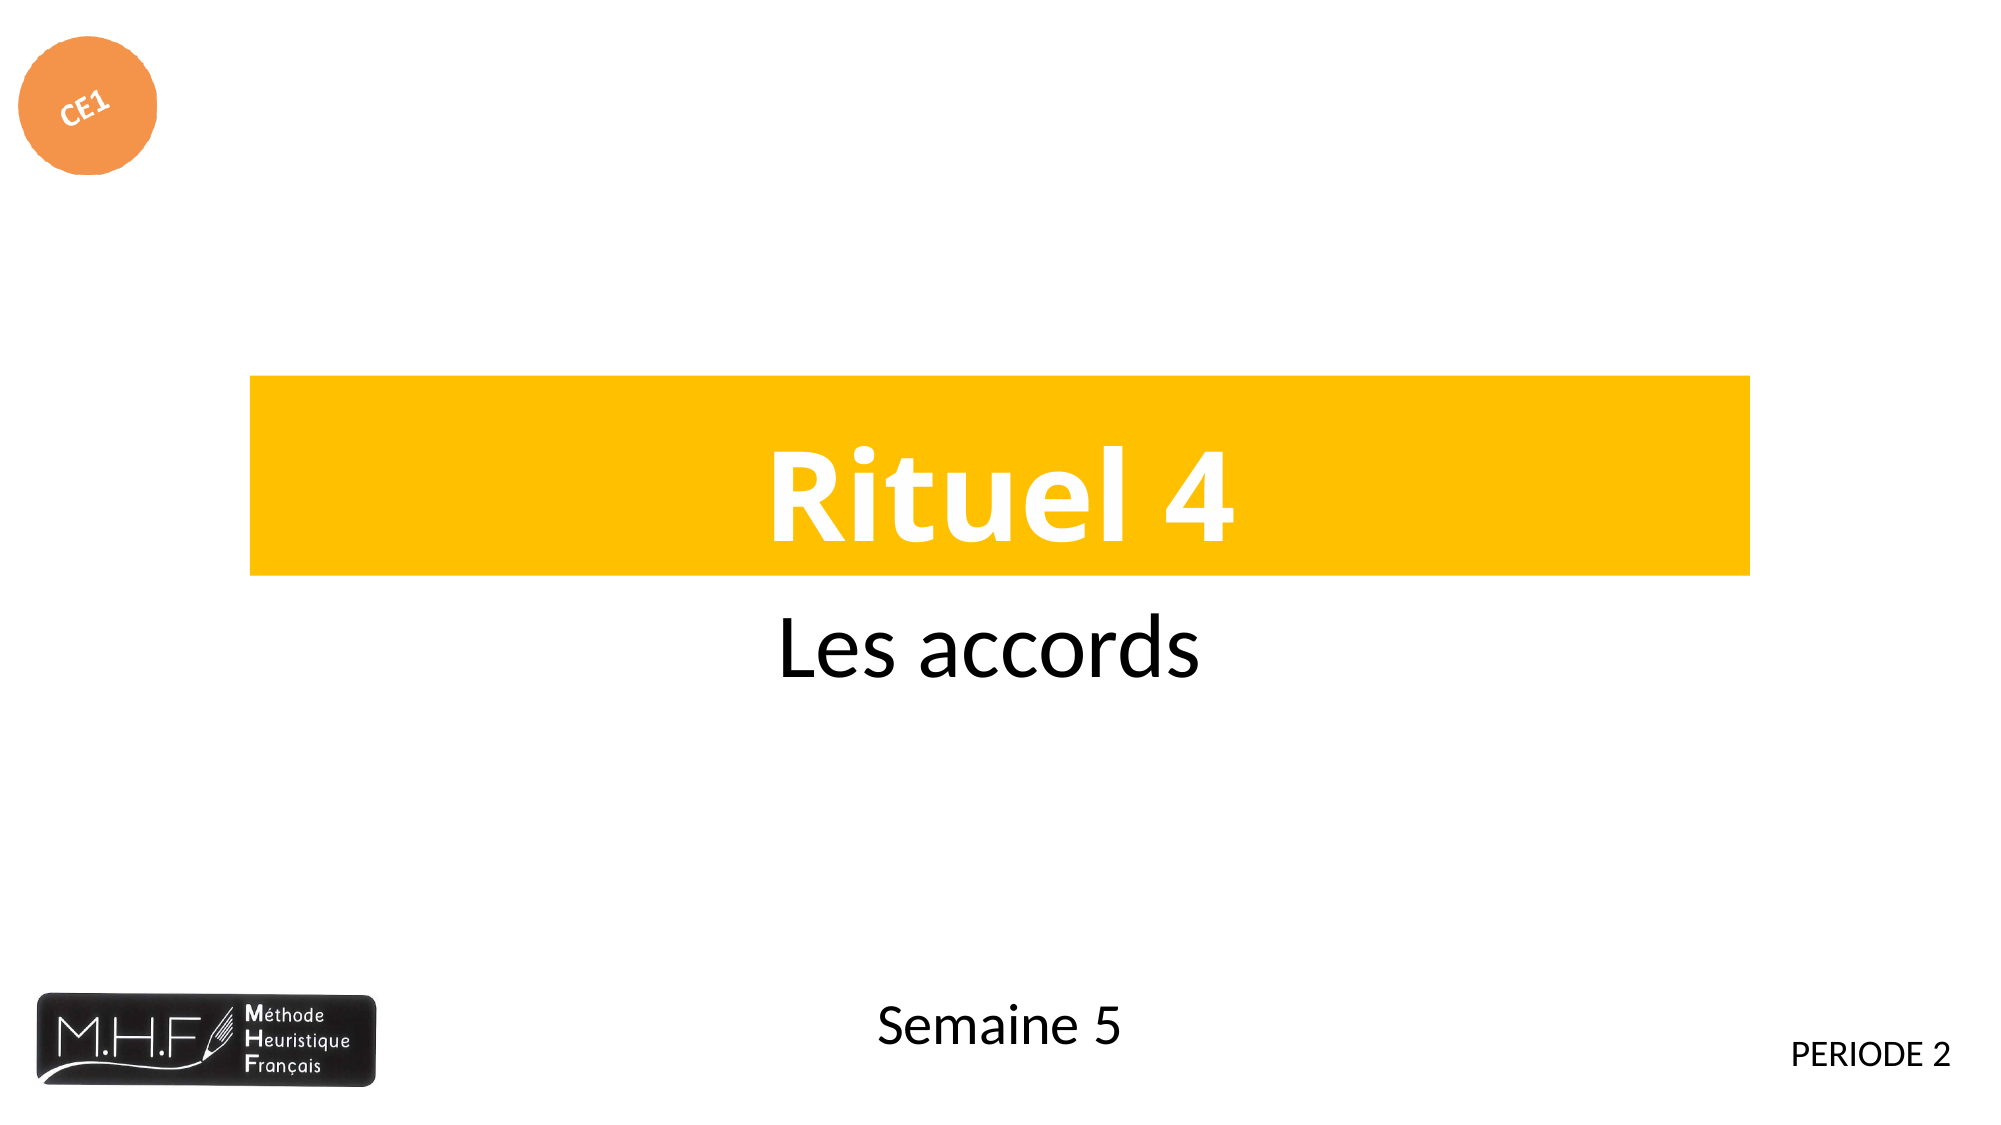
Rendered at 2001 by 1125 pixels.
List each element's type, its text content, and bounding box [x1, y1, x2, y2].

text_box PERIODE 2 [1750, 1021, 1967, 1082]
text_box Semaine 5 [249, 987, 1750, 1118]
picture [33, 990, 379, 1089]
picture [18, 36, 157, 175]
title Rituel 4 [249, 375, 1750, 576]
subtitle Les accords [249, 590, 1750, 863]
